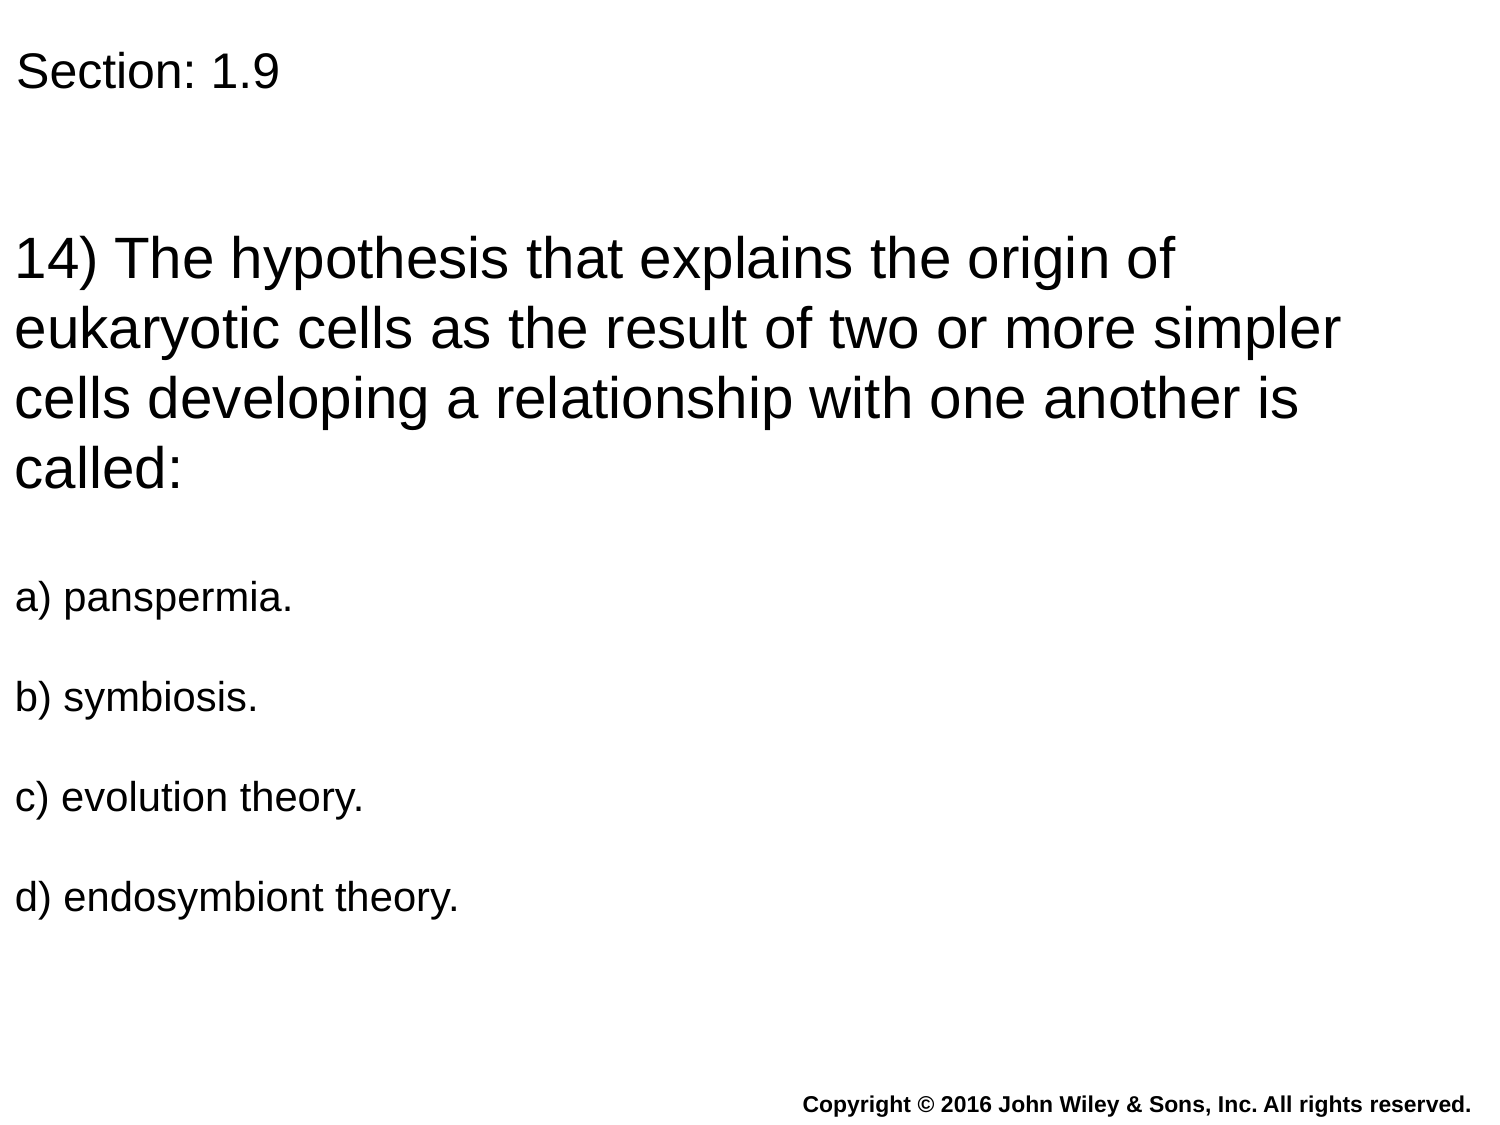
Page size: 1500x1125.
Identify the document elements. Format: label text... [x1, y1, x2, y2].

text_box Section: 1.9 [1, 31, 296, 166]
text_box Copyright © 2016 John Wiley & Sons, Inc. All rights reserved. [512, 1065, 1488, 1125]
text_box 14) The hypothesis that explains the origin of eukaryotic cells as the result of two or more simpler cells developing a relationship with one another is called: a) panspermia. b) symbiosis. c) evolution theory. d) endosymbiont theory. [0, 212, 1413, 928]
